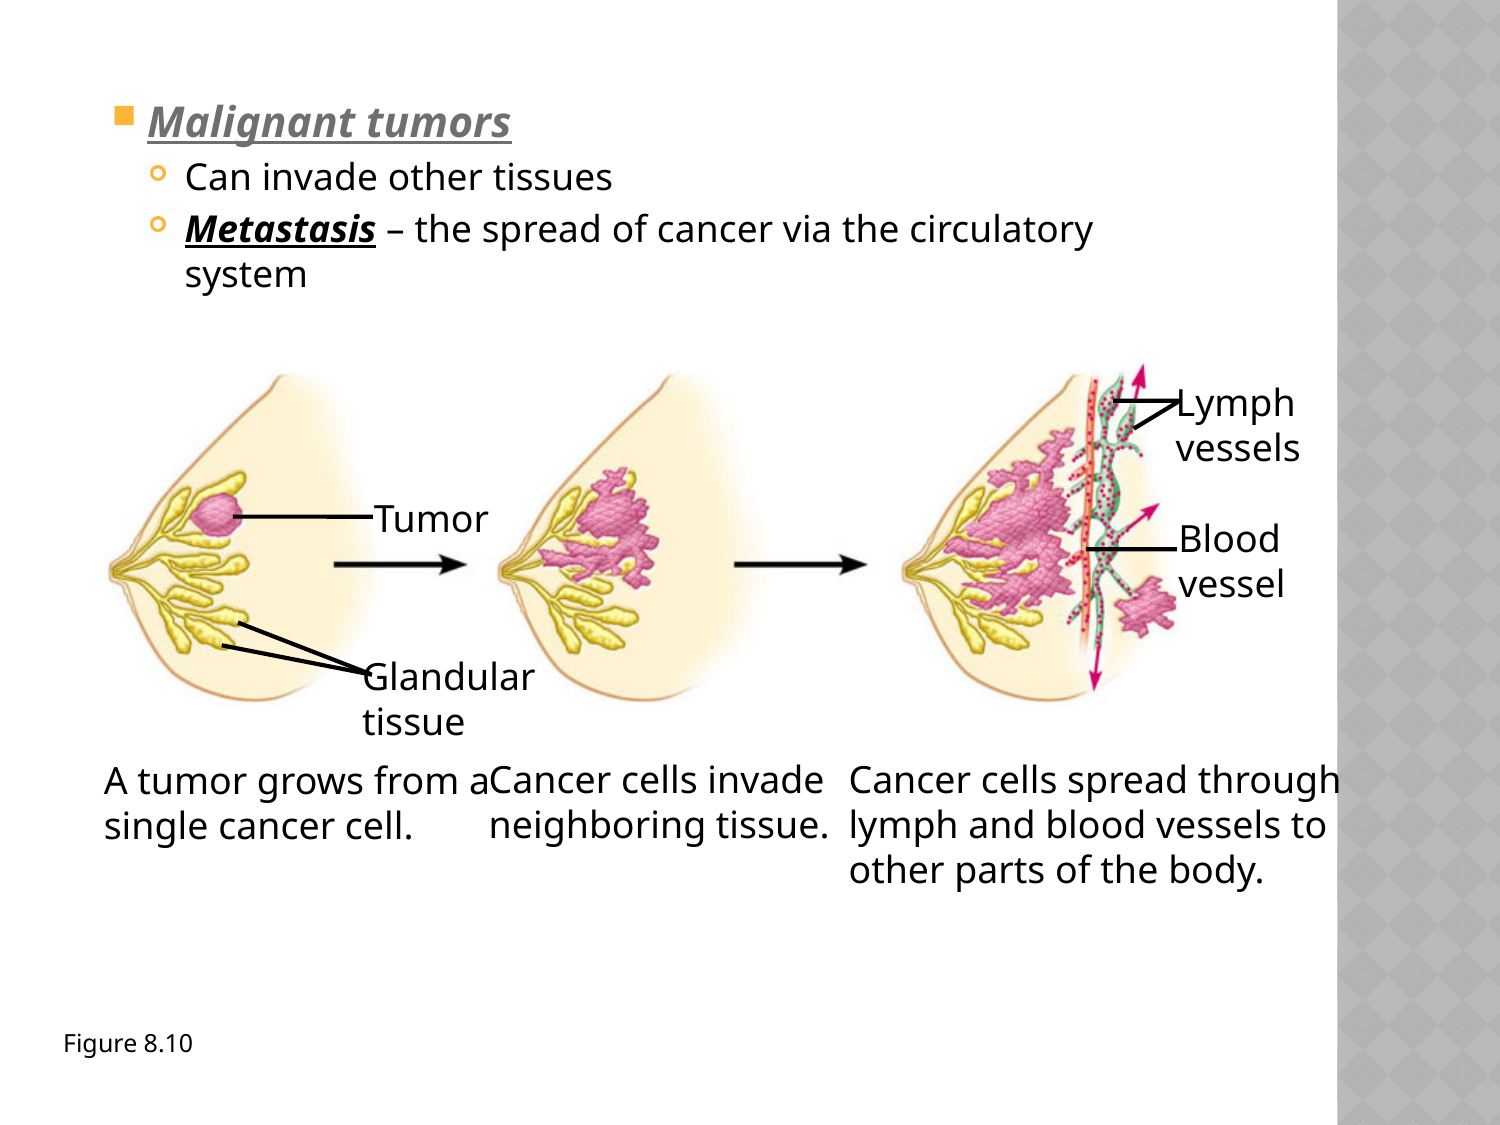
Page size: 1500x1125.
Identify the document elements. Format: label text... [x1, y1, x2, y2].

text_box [82, 335, 1305, 885]
text_box Figure 8.10 [48, 1020, 209, 1065]
list Malignant tumors Can invade other tissues Metastasis – the spread of cancer via the circulatory system [50, 87, 1236, 303]
